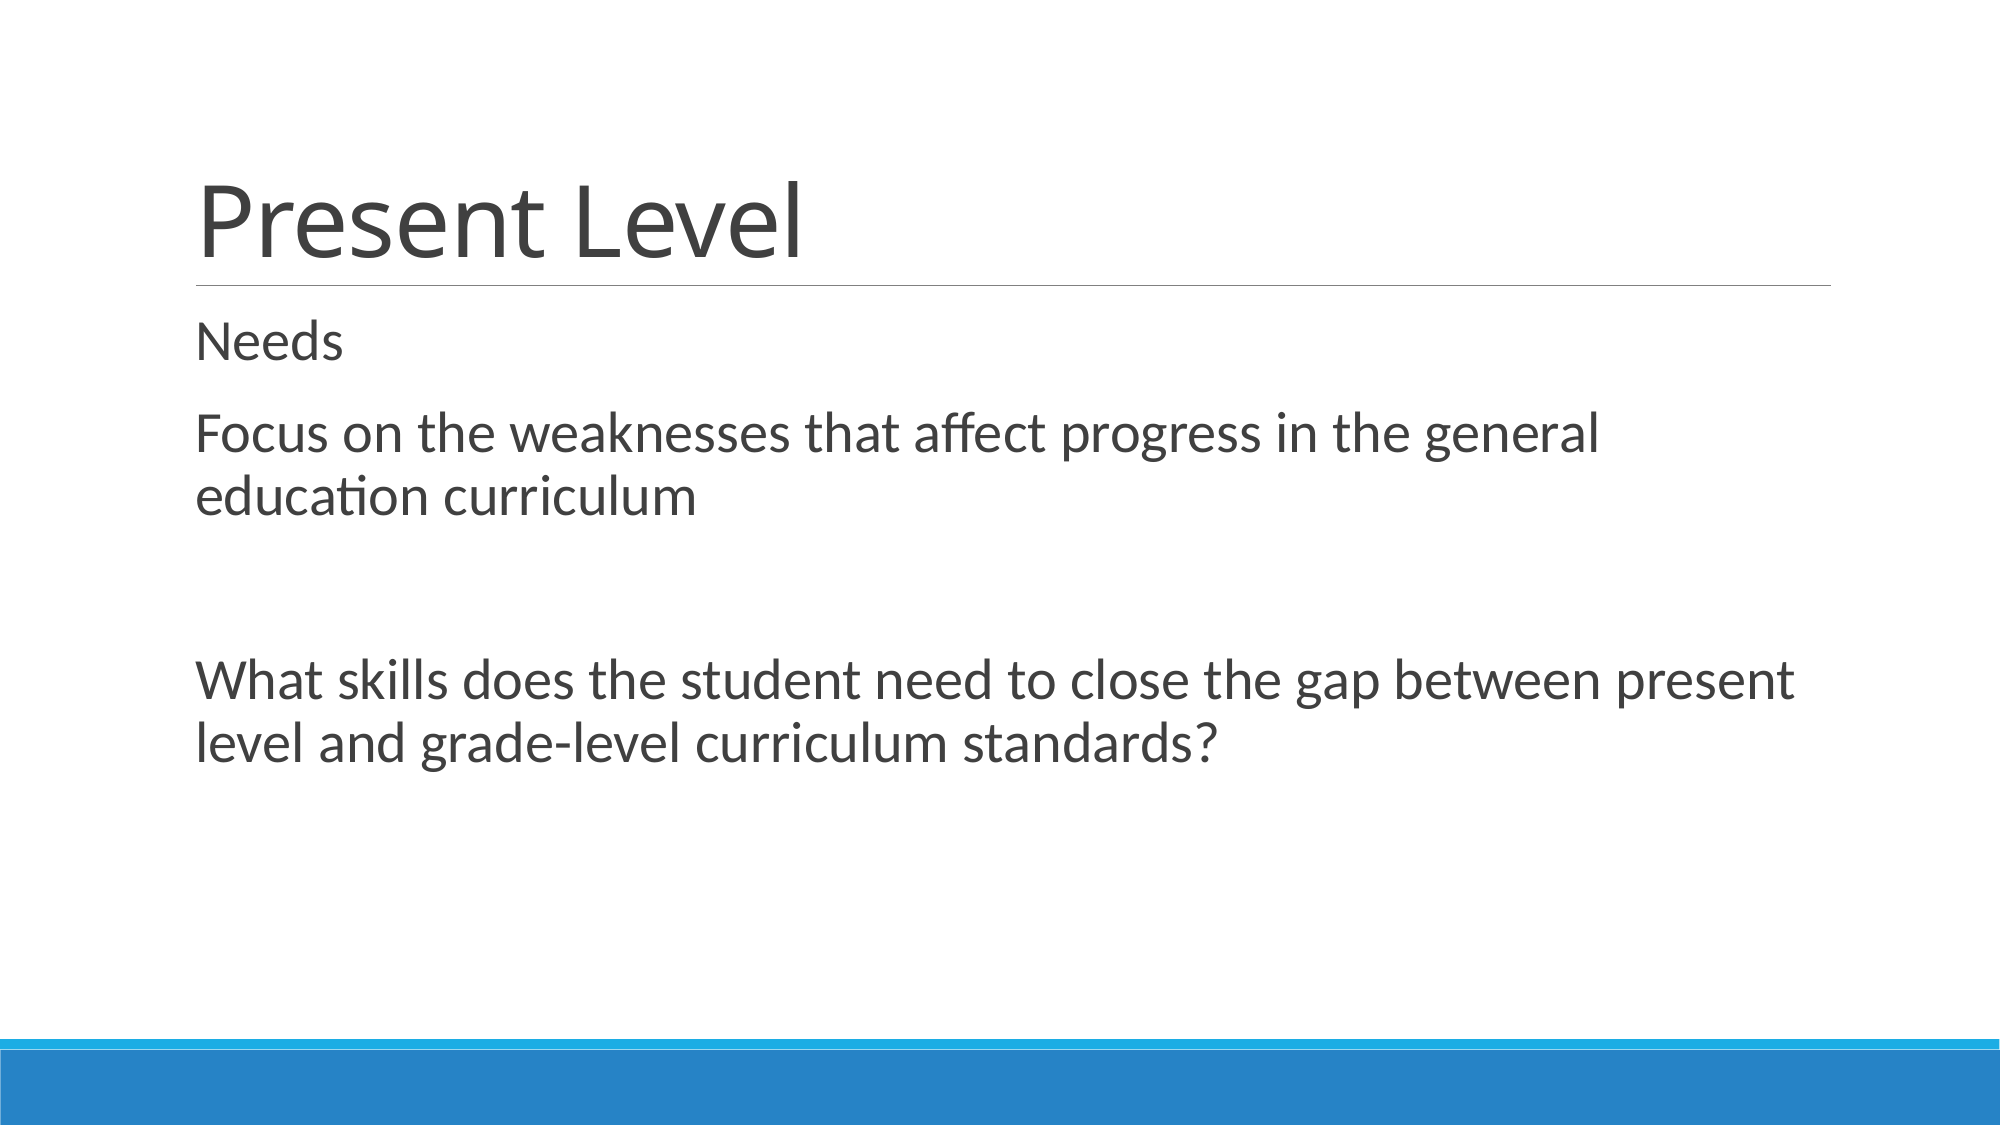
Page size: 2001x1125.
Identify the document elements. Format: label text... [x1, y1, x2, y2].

title Present Level [180, 47, 1830, 285]
list Needs Focus on the weaknesses that affect progress in the general education curriculum What skills does the student need to close the gap between present level and grade-level curriculum standards? [180, 302, 1830, 963]
